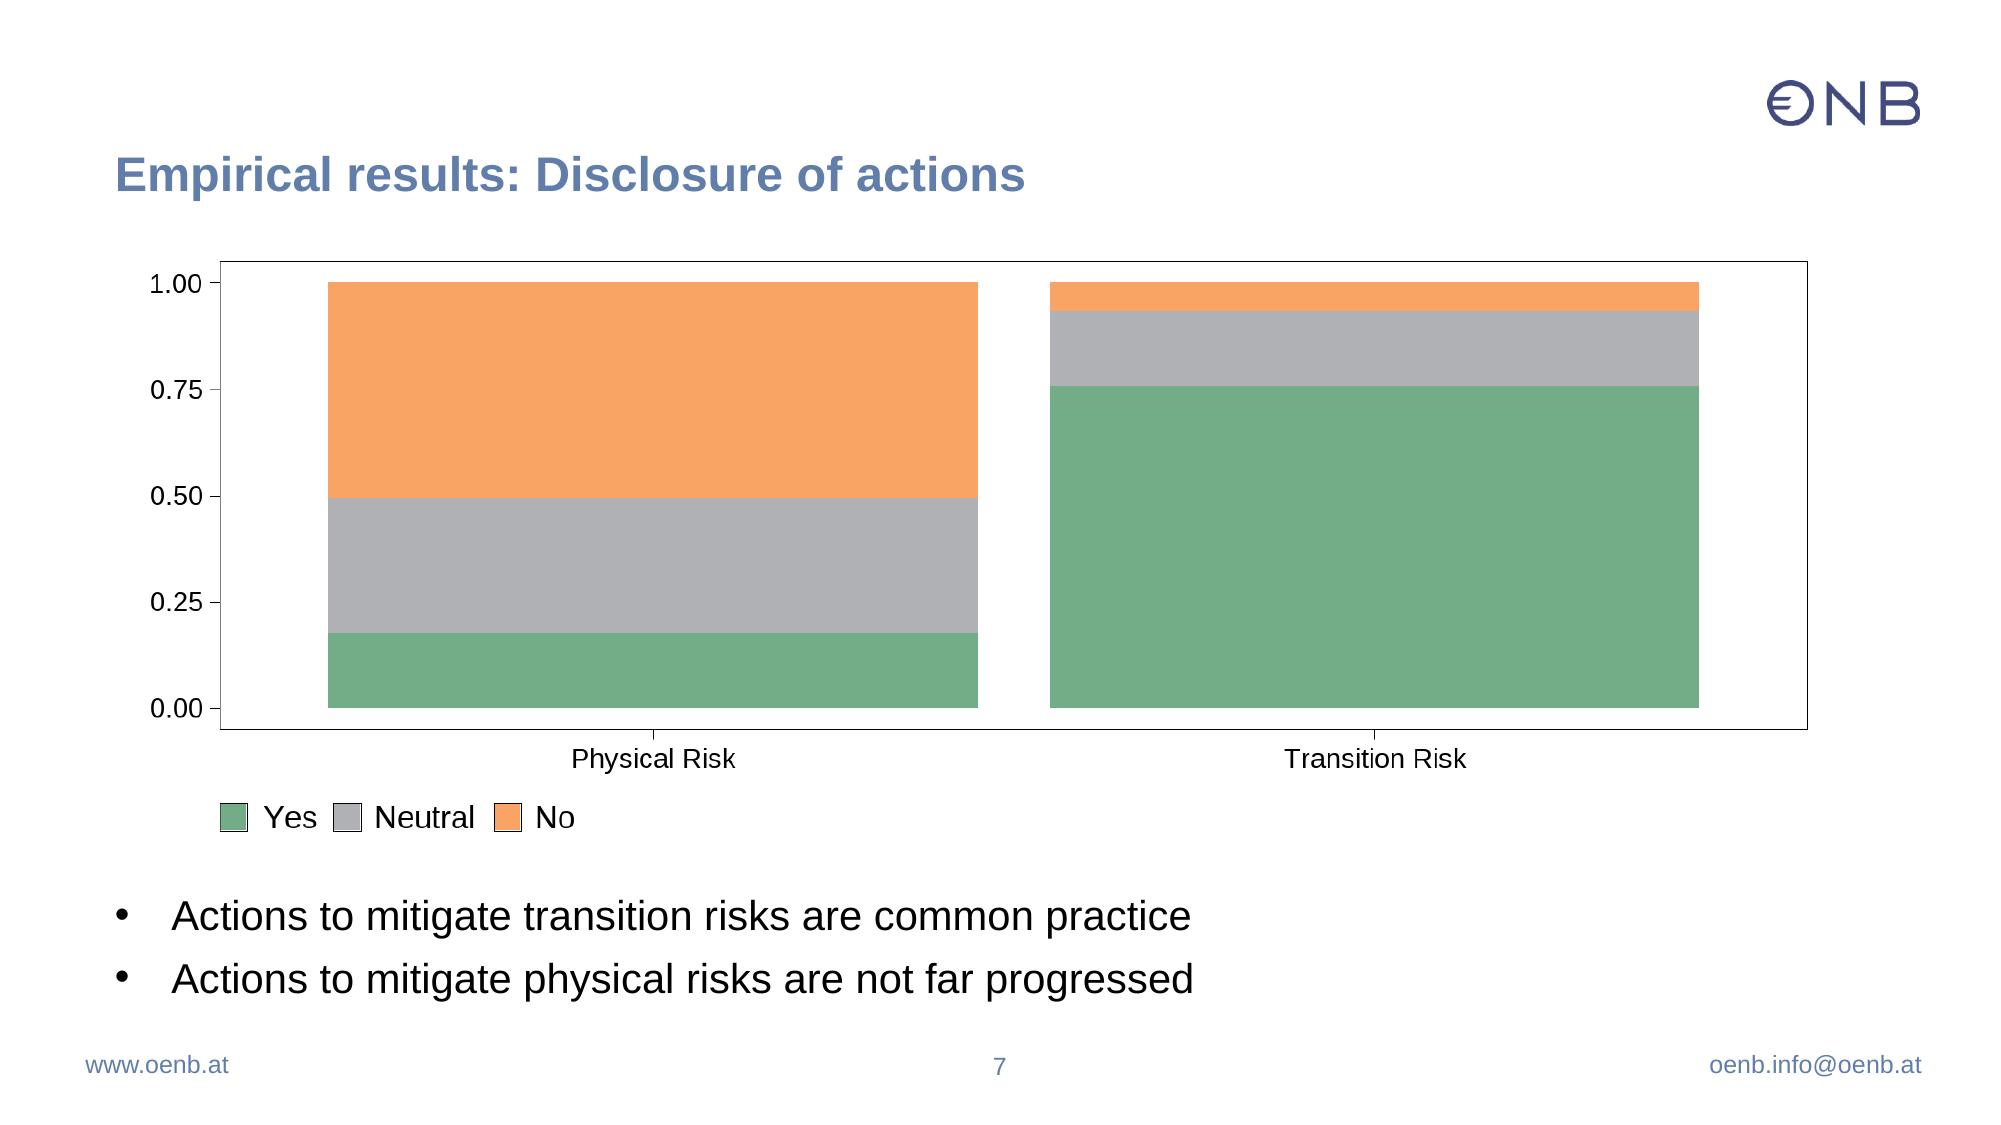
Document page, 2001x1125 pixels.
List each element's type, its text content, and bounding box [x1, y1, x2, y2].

title Empirical results: Disclosure of actions [99, 137, 1900, 209]
slide_number 7 [822, 1044, 1178, 1089]
picture [113, 219, 1843, 870]
picture [1767, 80, 1920, 126]
text_box Actions to mitigate transition risks are common practice Actions to mitigate physical risks are not far progressed [99, 881, 1412, 1012]
